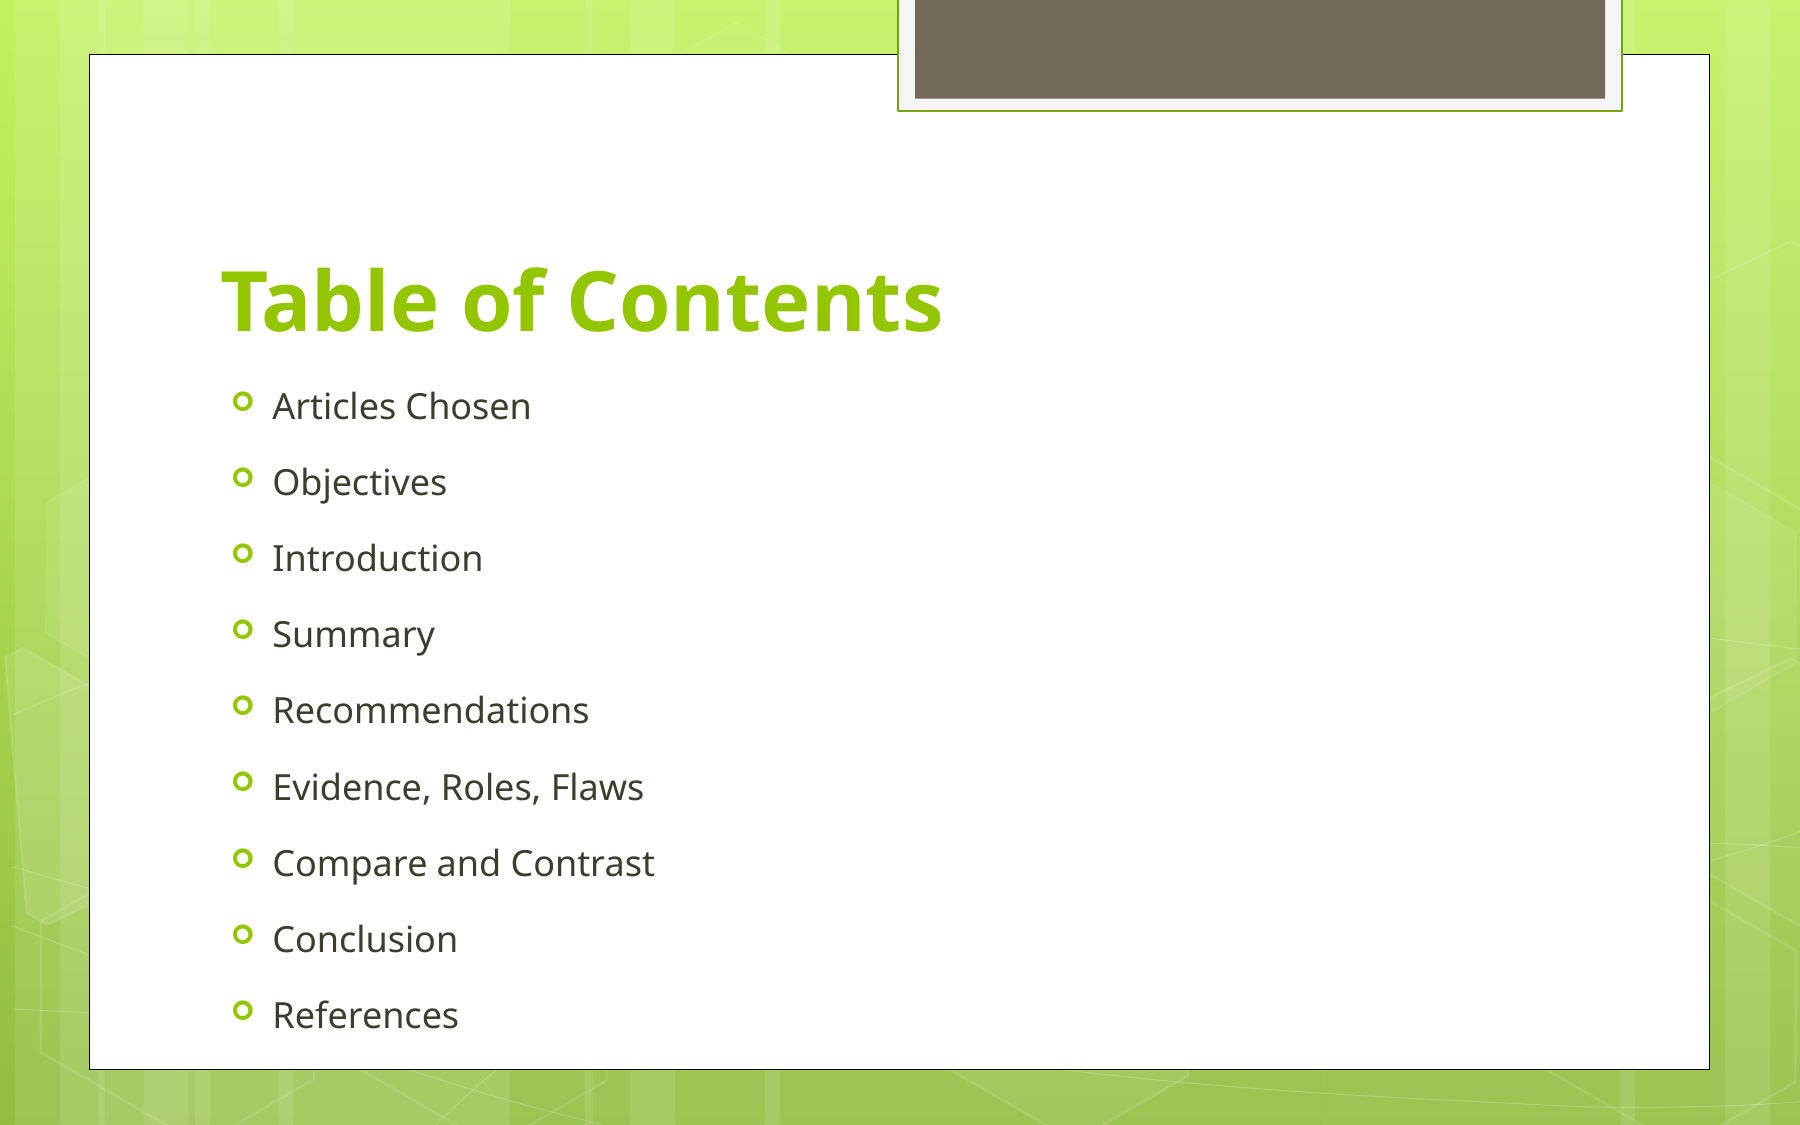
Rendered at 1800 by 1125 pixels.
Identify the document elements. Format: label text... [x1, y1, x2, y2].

list Articles Chosen Objectives Introduction Summary Recommendations Evidence, Roles, Flaws Compare and Contrast Conclusion References [205, 350, 1540, 1050]
title Table of Contents [205, 168, 1589, 357]
